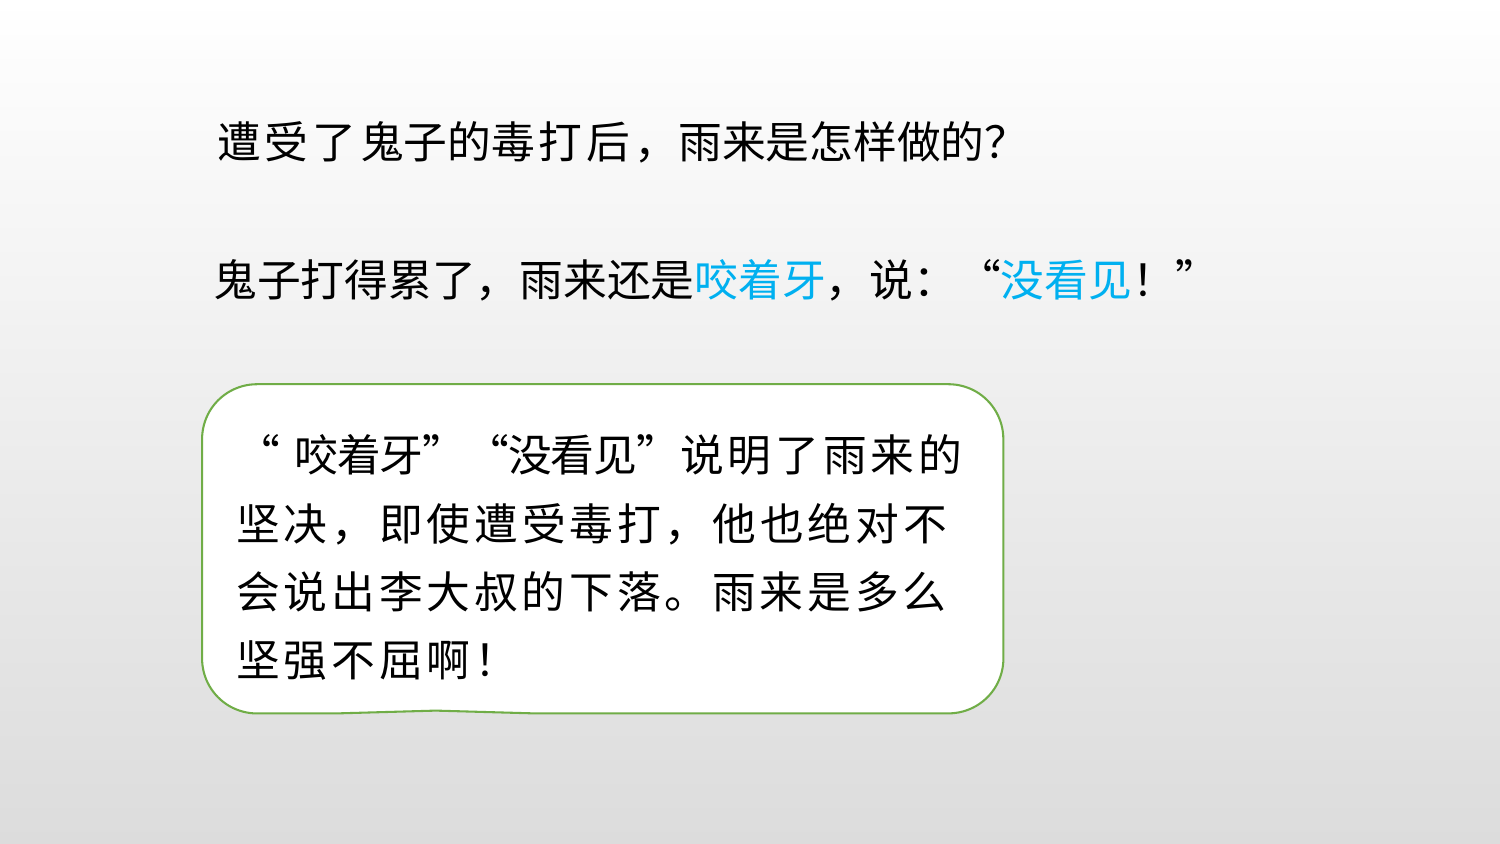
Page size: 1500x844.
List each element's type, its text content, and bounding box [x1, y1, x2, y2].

text_box 遭受了鬼子的毒打后，雨来是怎样做的？ [205, 109, 1040, 174]
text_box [202, 384, 1004, 714]
text_box 鬼子打得累了，雨来还是咬着牙，说：“没看见！” [202, 246, 1231, 311]
